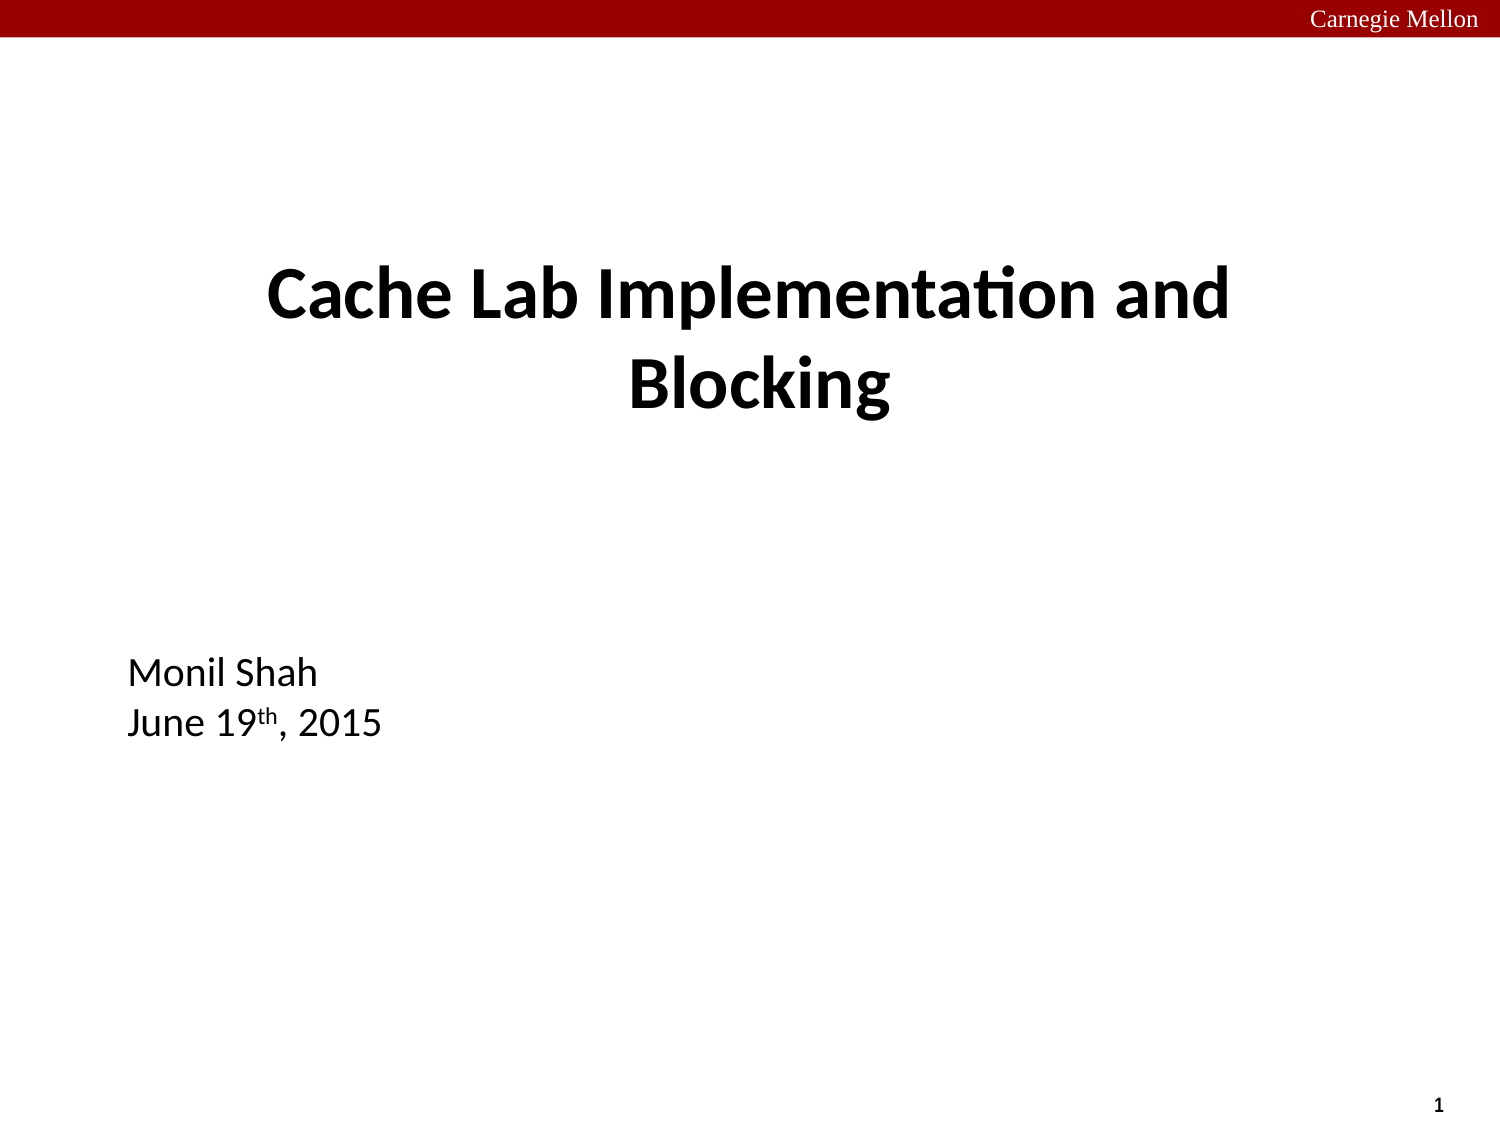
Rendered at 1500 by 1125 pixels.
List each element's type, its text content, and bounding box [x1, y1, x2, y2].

title Cache Lab Implementation and Blocking [112, 231, 1388, 435]
text_box Monil Shah June 19th, 2015 [112, 637, 1372, 925]
